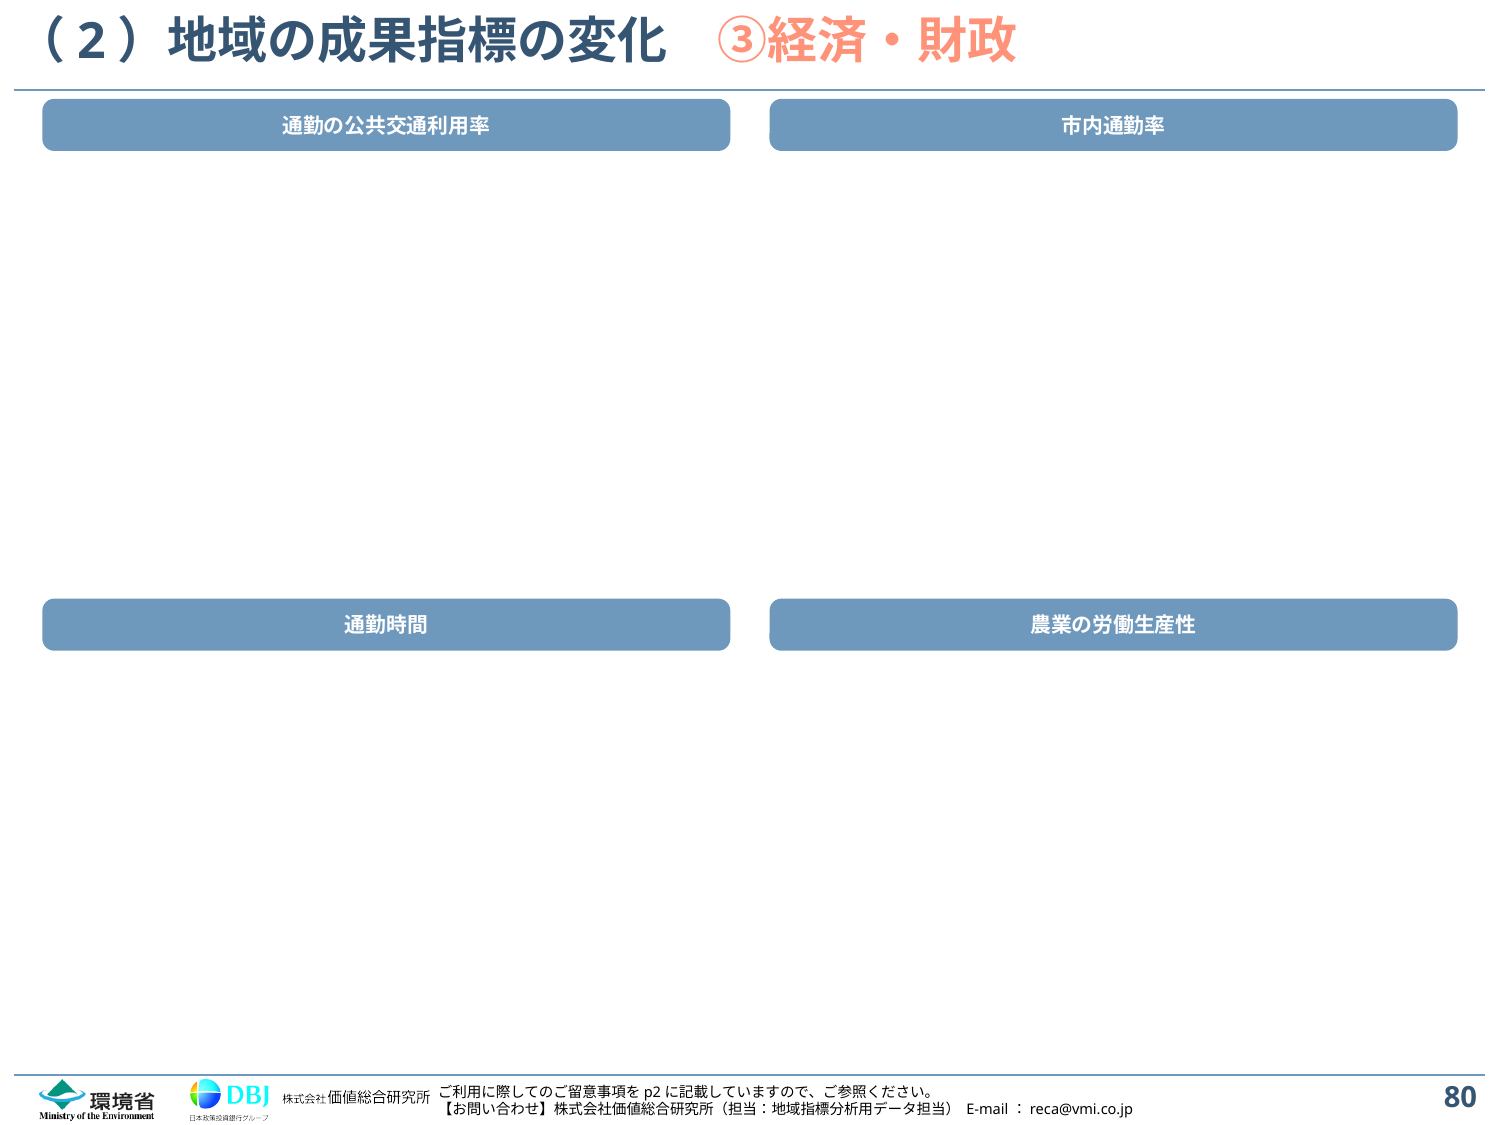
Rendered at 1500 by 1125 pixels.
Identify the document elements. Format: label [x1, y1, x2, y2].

picture [186, 1076, 434, 1125]
text_box [42, 98, 731, 151]
text_box [769, 598, 1458, 651]
text_box [42, 598, 731, 651]
picture [36, 1079, 157, 1124]
text_box [769, 98, 1458, 151]
slide_number [1427, 1070, 1493, 1112]
title [0, 0, 1500, 87]
